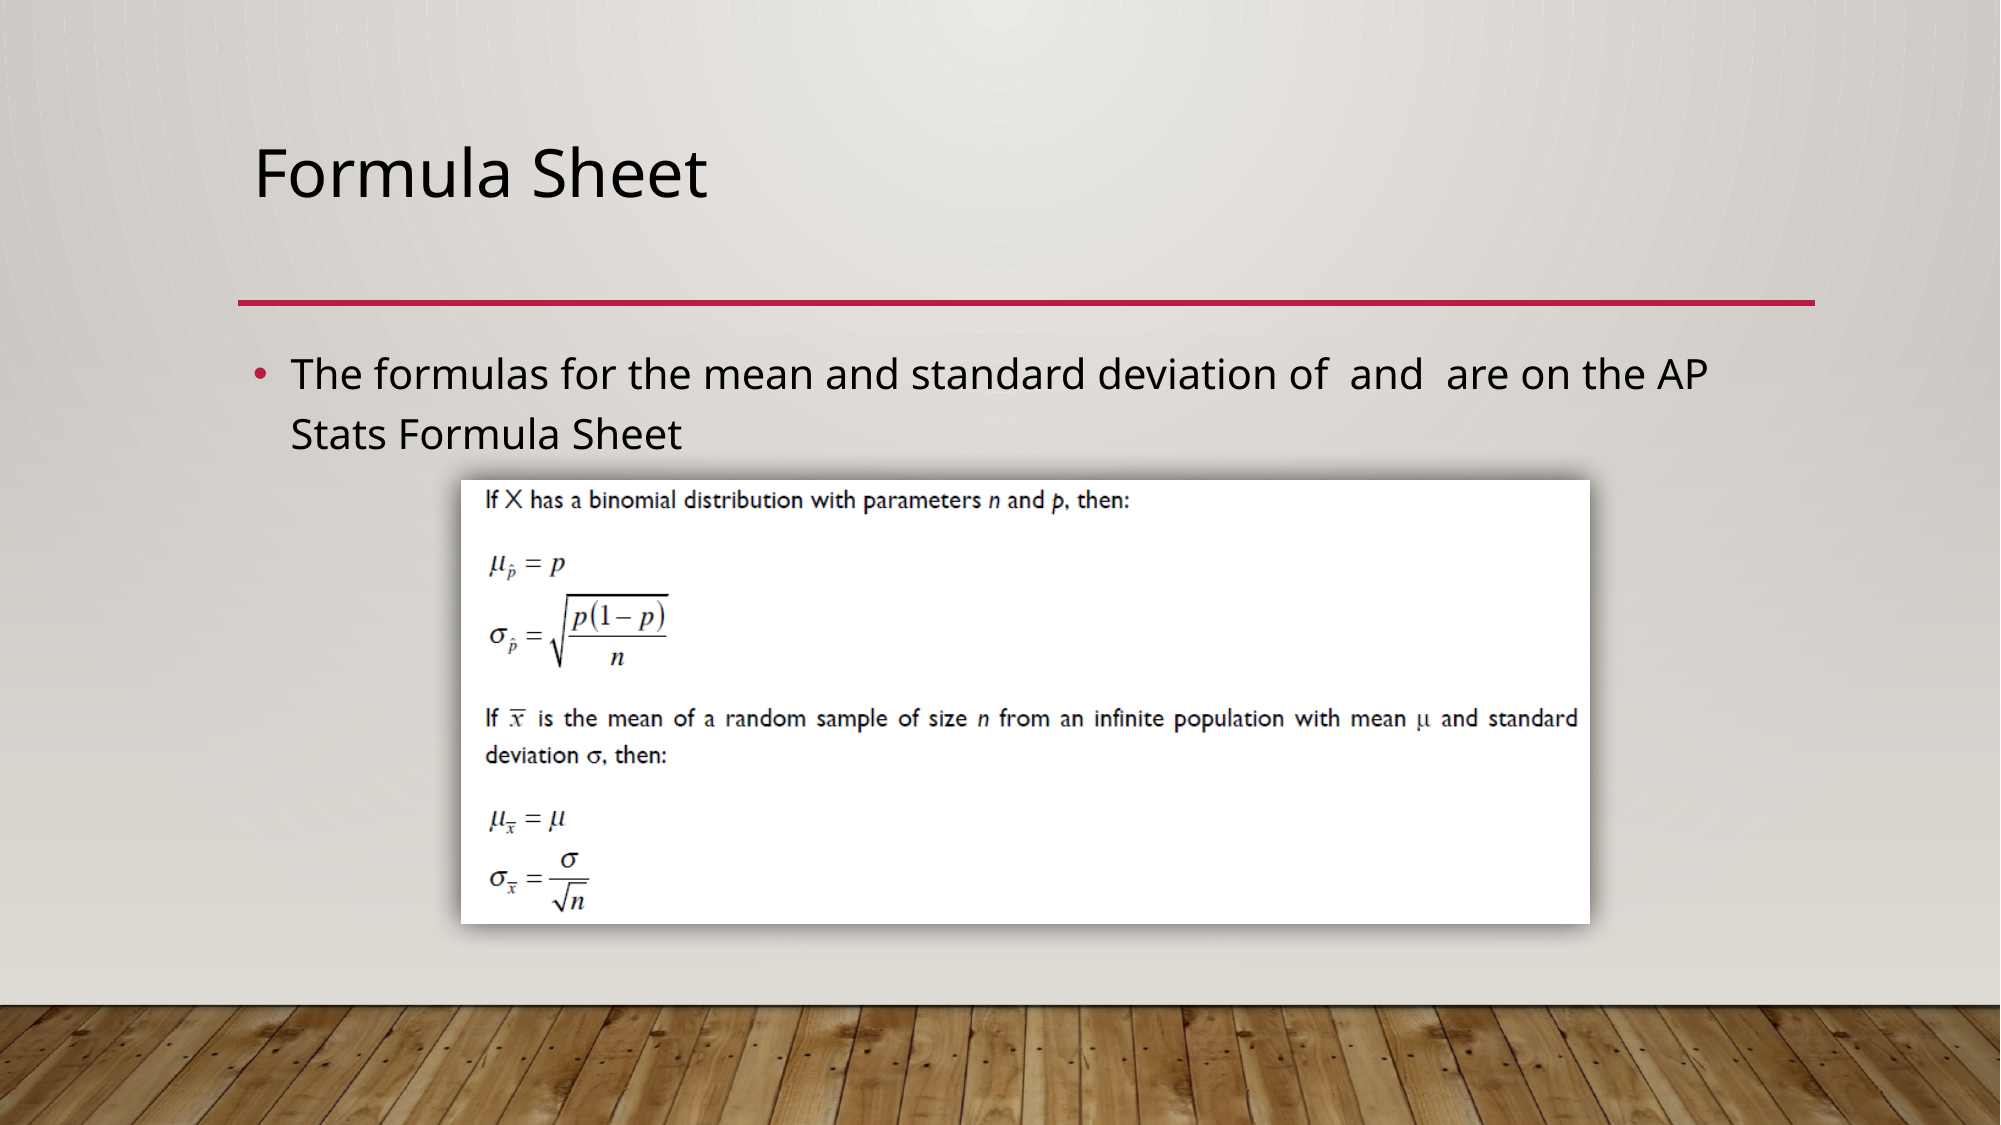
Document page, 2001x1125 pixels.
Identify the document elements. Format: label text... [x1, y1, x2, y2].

picture [461, 480, 1590, 924]
title Formula Sheet [238, 131, 1814, 305]
picture [0, 1005, 2000, 1125]
